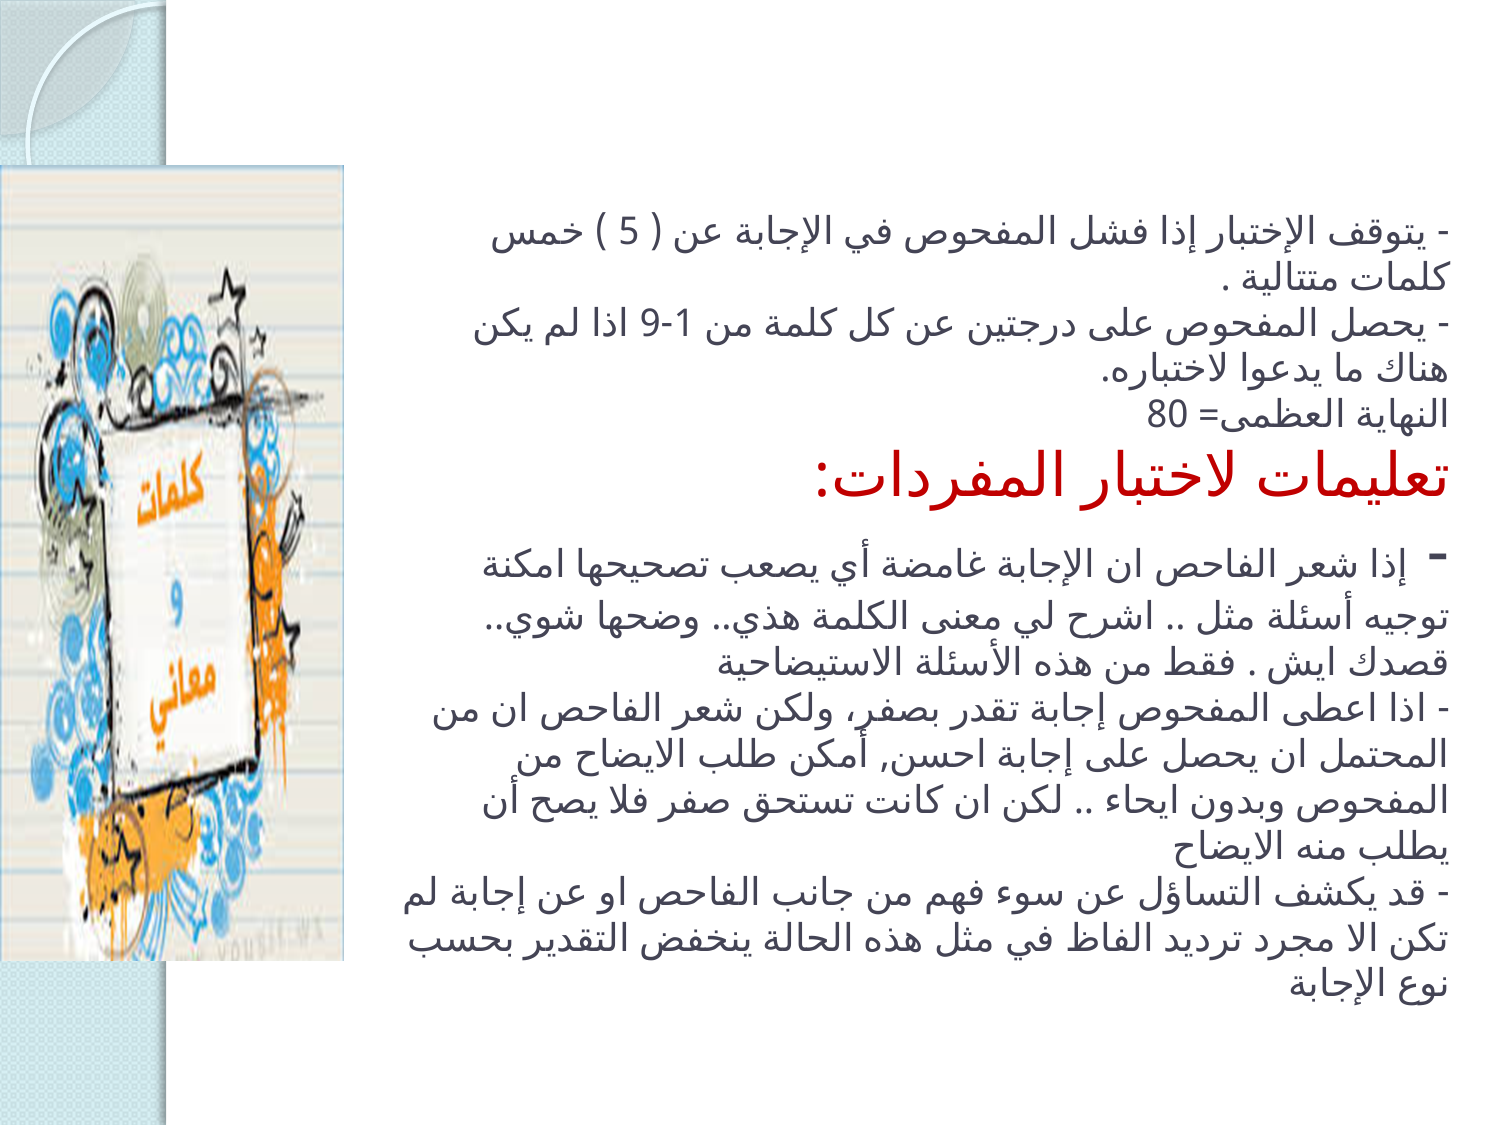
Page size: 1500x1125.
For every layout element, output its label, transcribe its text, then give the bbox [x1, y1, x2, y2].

title - يتوقف الإختبار إذا فشل المفحوص في الإجابة عن ( 5 ) خمس كلمات متتالية . - يحصل المفحوص على درجتين عن كل كلمة من 1-9 اذا لم يكن هناك ما يدعوا لاختباره. النهاية العظمى= 80 تعليمات لاختبار المفردات: - إذا شعر الفاحص ان الإجابة غامضة أي يصعب تصحيحها امكنة توجيه أسئلة مثل .. اشرح لي معنى الكلمة هذي.. وضحها شوي.. قصدك ايش . فقط من هذه الأسئلة الاستيضاحية - اذا اعطى المفحوص إجابة تقدر بصفر، ولكن شعر الفاحص ان من المحتمل ان يحصل على إجابة احسن, أمكن طلب الايضاح من المفحوص وبدون ايحاء .. لكن ان كانت تستحق صفر فلا يصح أن يطلب منه الايضاح - قد يكشف التساؤل عن سوء فهم من جانب الفاحص او عن إجابة لم تكن الا مجرد ترديد الفاظ في مثل هذه الحالة ينخفض التقدير بحسب نوع الإجابة [383, 196, 1466, 1083]
picture [0, 165, 345, 961]
